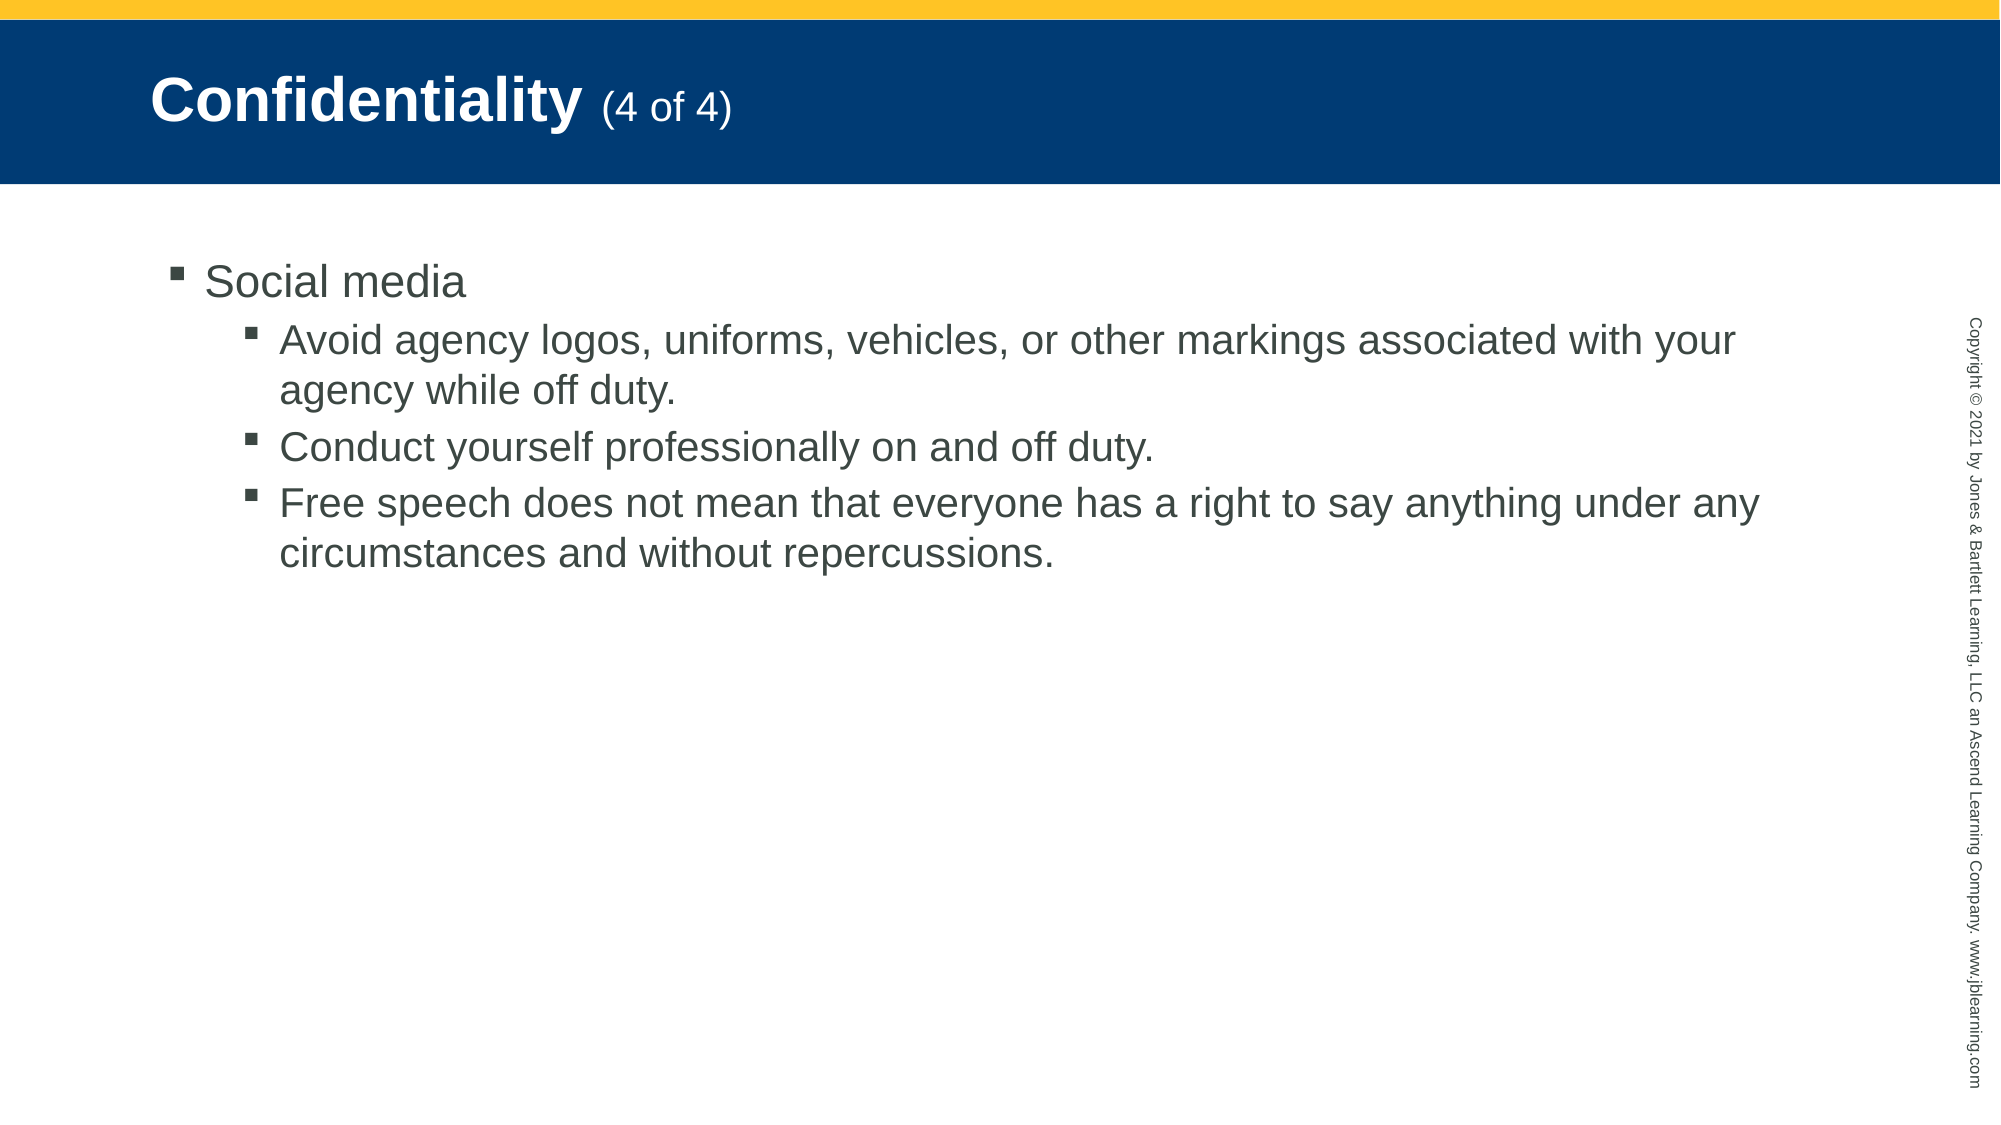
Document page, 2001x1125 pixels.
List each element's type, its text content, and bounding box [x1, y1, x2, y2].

title Confidentiality (4 of 4) [0, 19, 2000, 185]
list Social media Avoid agency logos, uniforms, vehicles, or other markings associated with your agency while off duty. Conduct yourself professionally on and off duty. Free speech does not mean that everyone has a right to say anything under any circumstances and without repercussions. [151, 244, 1840, 1016]
